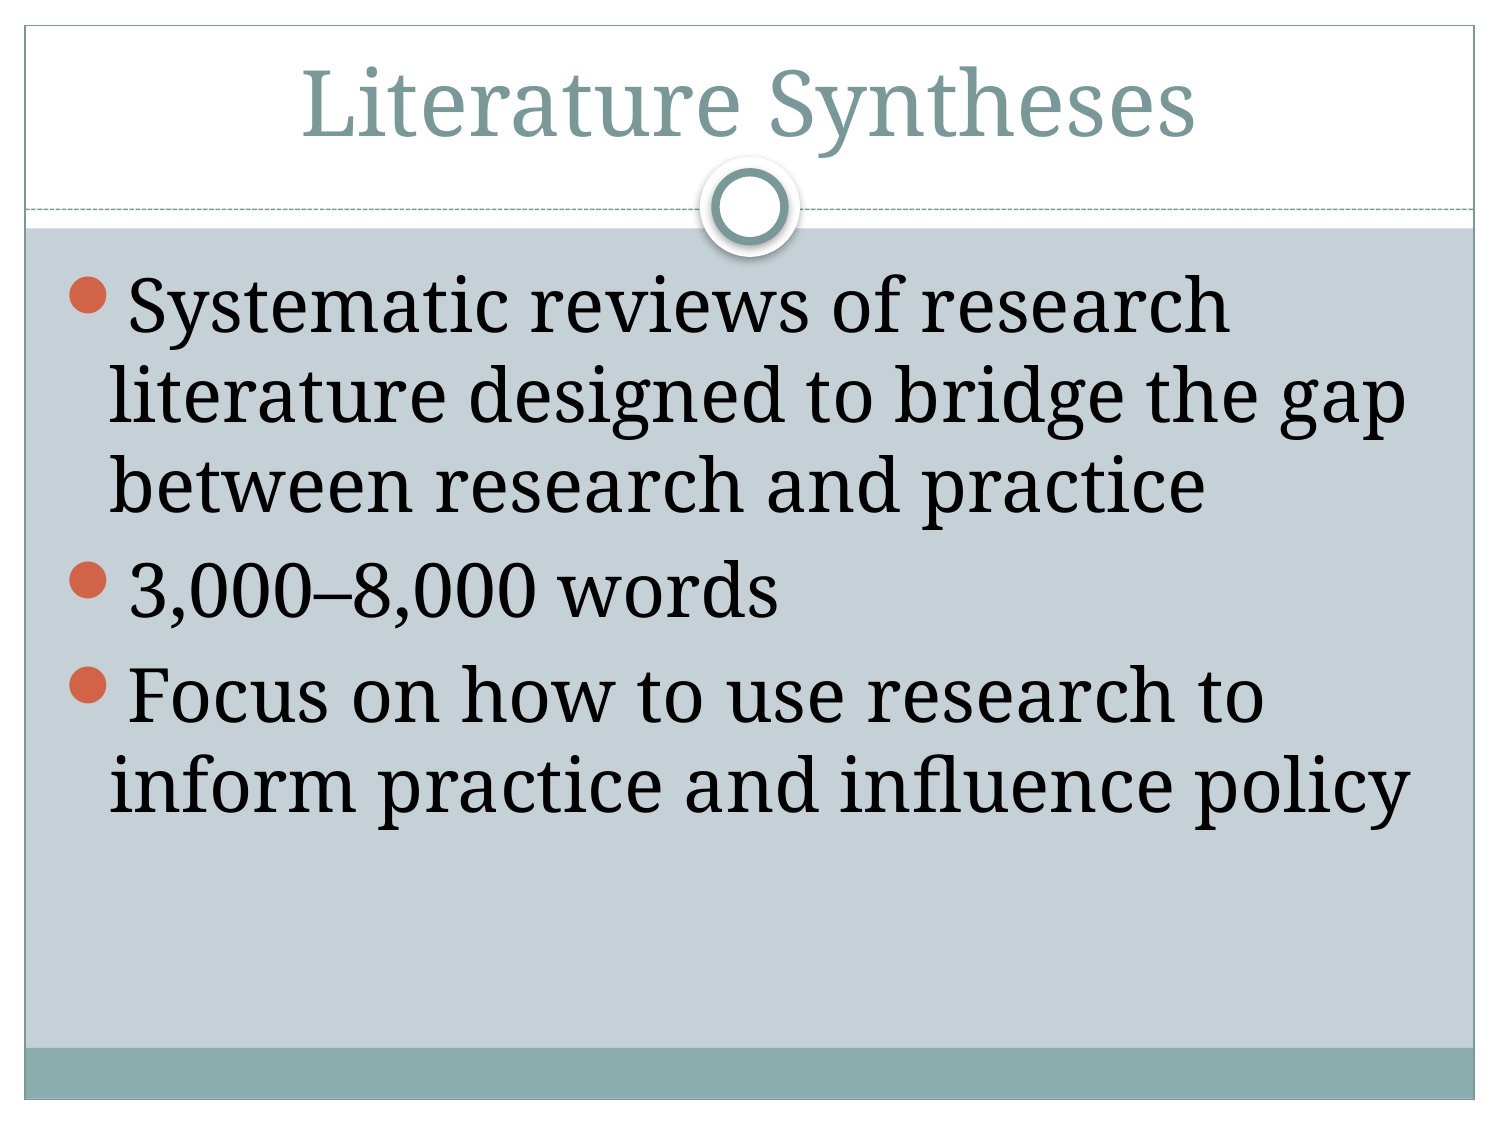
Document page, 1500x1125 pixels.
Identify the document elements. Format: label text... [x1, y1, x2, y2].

list Systematic reviews of research literature designed to bridge the gap between research and practice 3,000–8,000 words Focus on how to use research to inform practice and influence policy [49, 250, 1445, 1050]
title Literature Syntheses [49, 37, 1450, 162]
